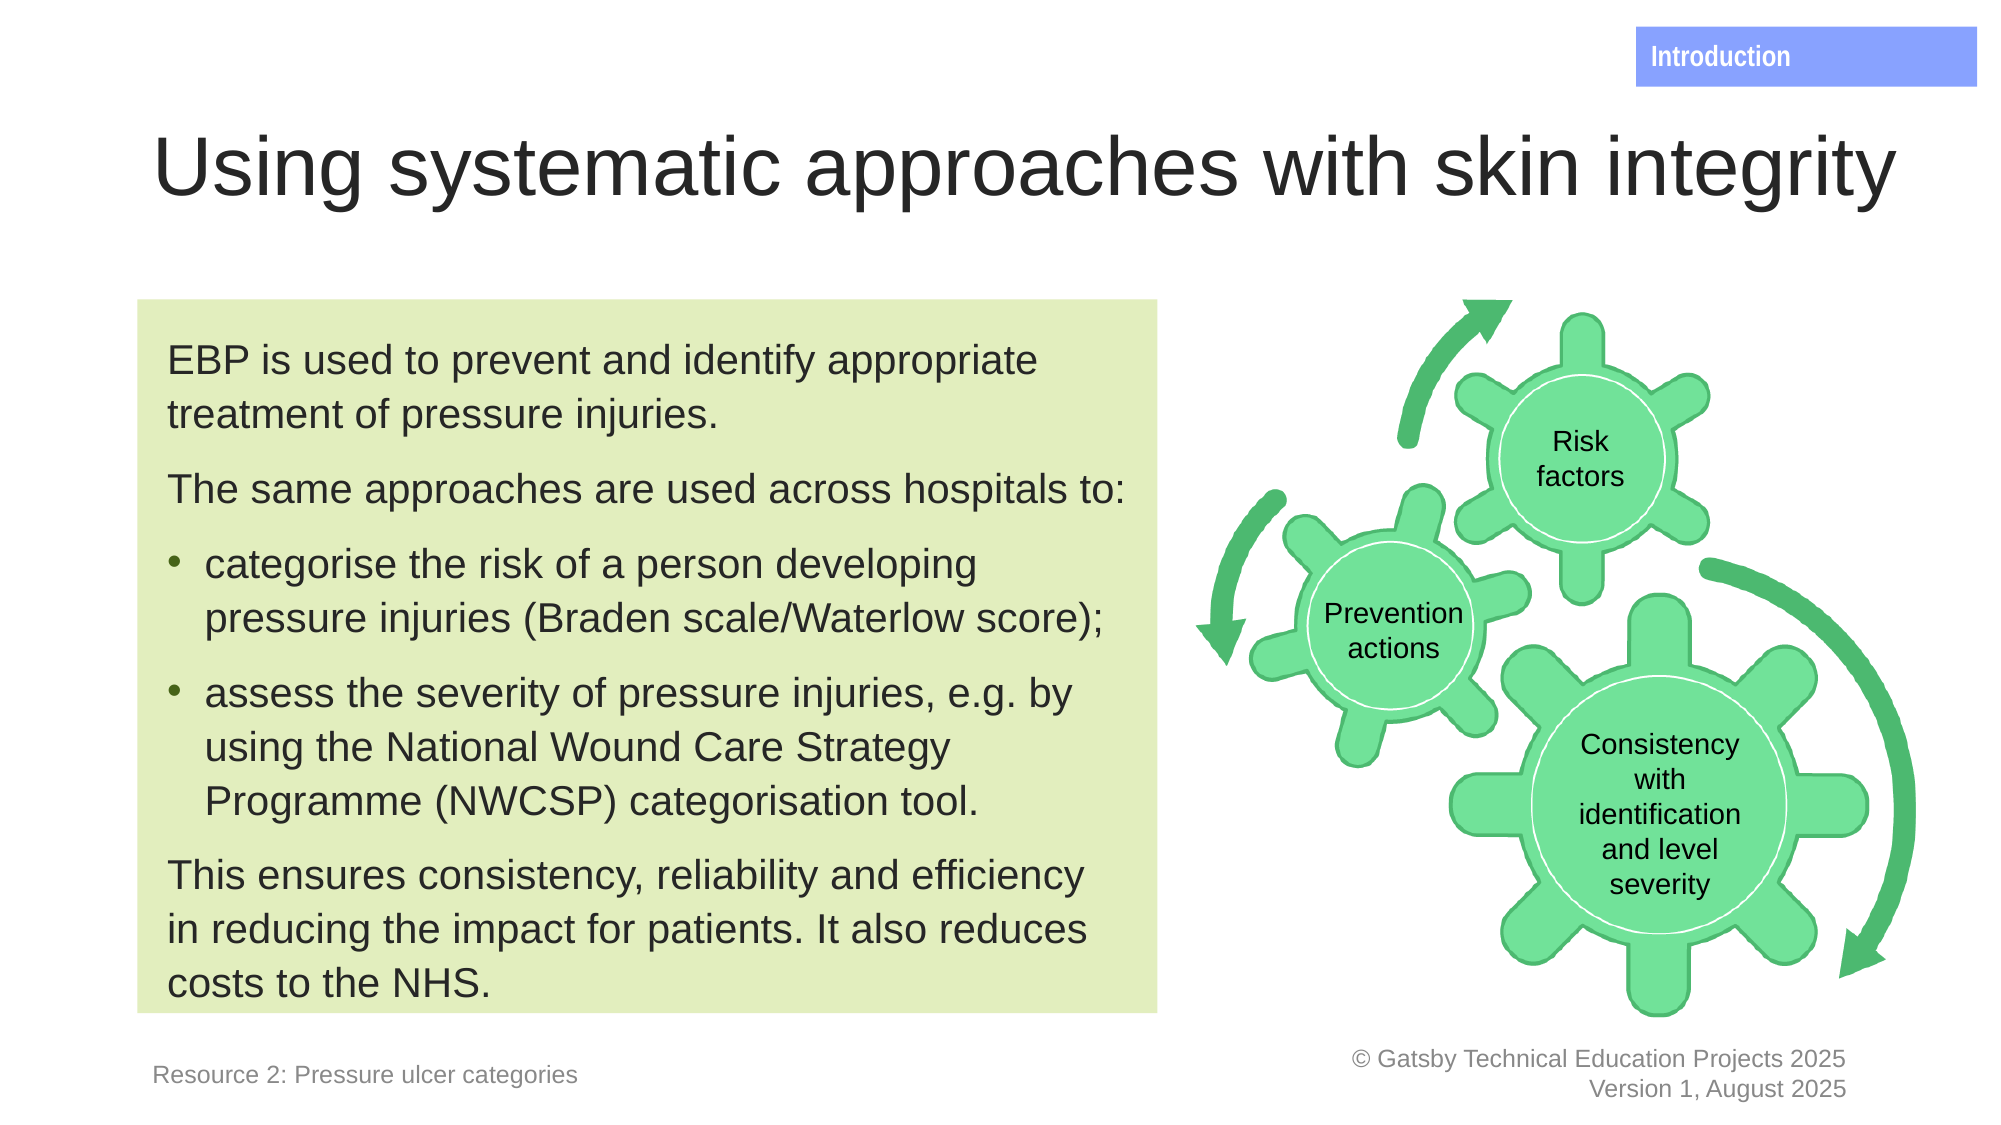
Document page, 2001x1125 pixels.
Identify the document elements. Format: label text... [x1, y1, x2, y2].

title Using systematic approaches with skin integrity [137, 59, 1936, 278]
list EBP is used to prevent and identify appropriate treatment of pressure injuries. The same approaches are used across hospitals to: categorise the risk of a person developing pressure injuries (Braden scale/Waterlow score); assess the severity of pressure injuries, e.g. by using the National Wound Care Strategy Programme (NWCSP) categorisation tool. This ensures consistency, reliability and efficiency in reducing the impact for patients. It also reduces costs to the NHS. [137, 299, 1158, 1014]
list Introduction [1636, 26, 1978, 87]
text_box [1171, 276, 1936, 1043]
list Resource 2: Pressure ulcer categories [137, 1042, 829, 1103]
